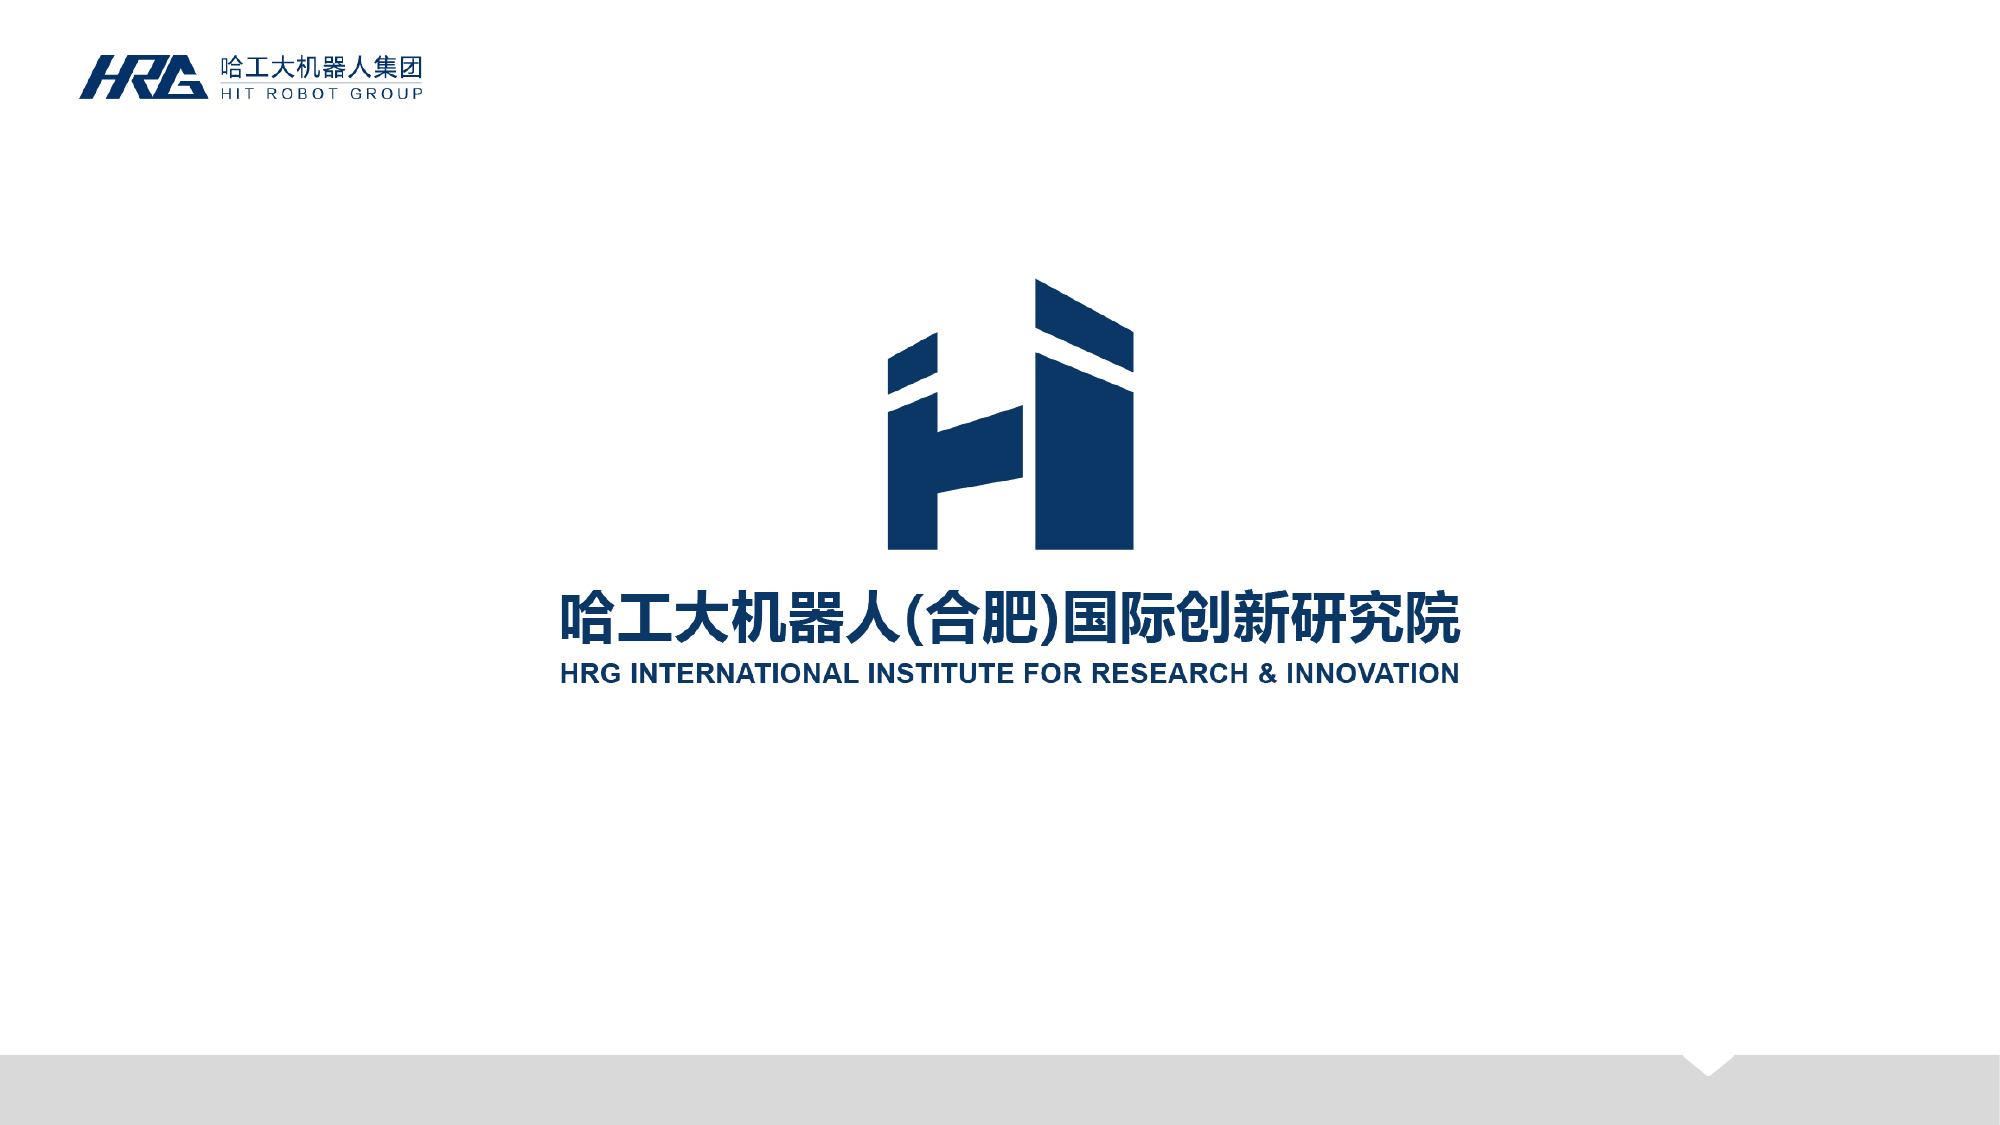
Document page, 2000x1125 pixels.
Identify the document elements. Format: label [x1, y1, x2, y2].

picture [78, 0, 1784, 1021]
